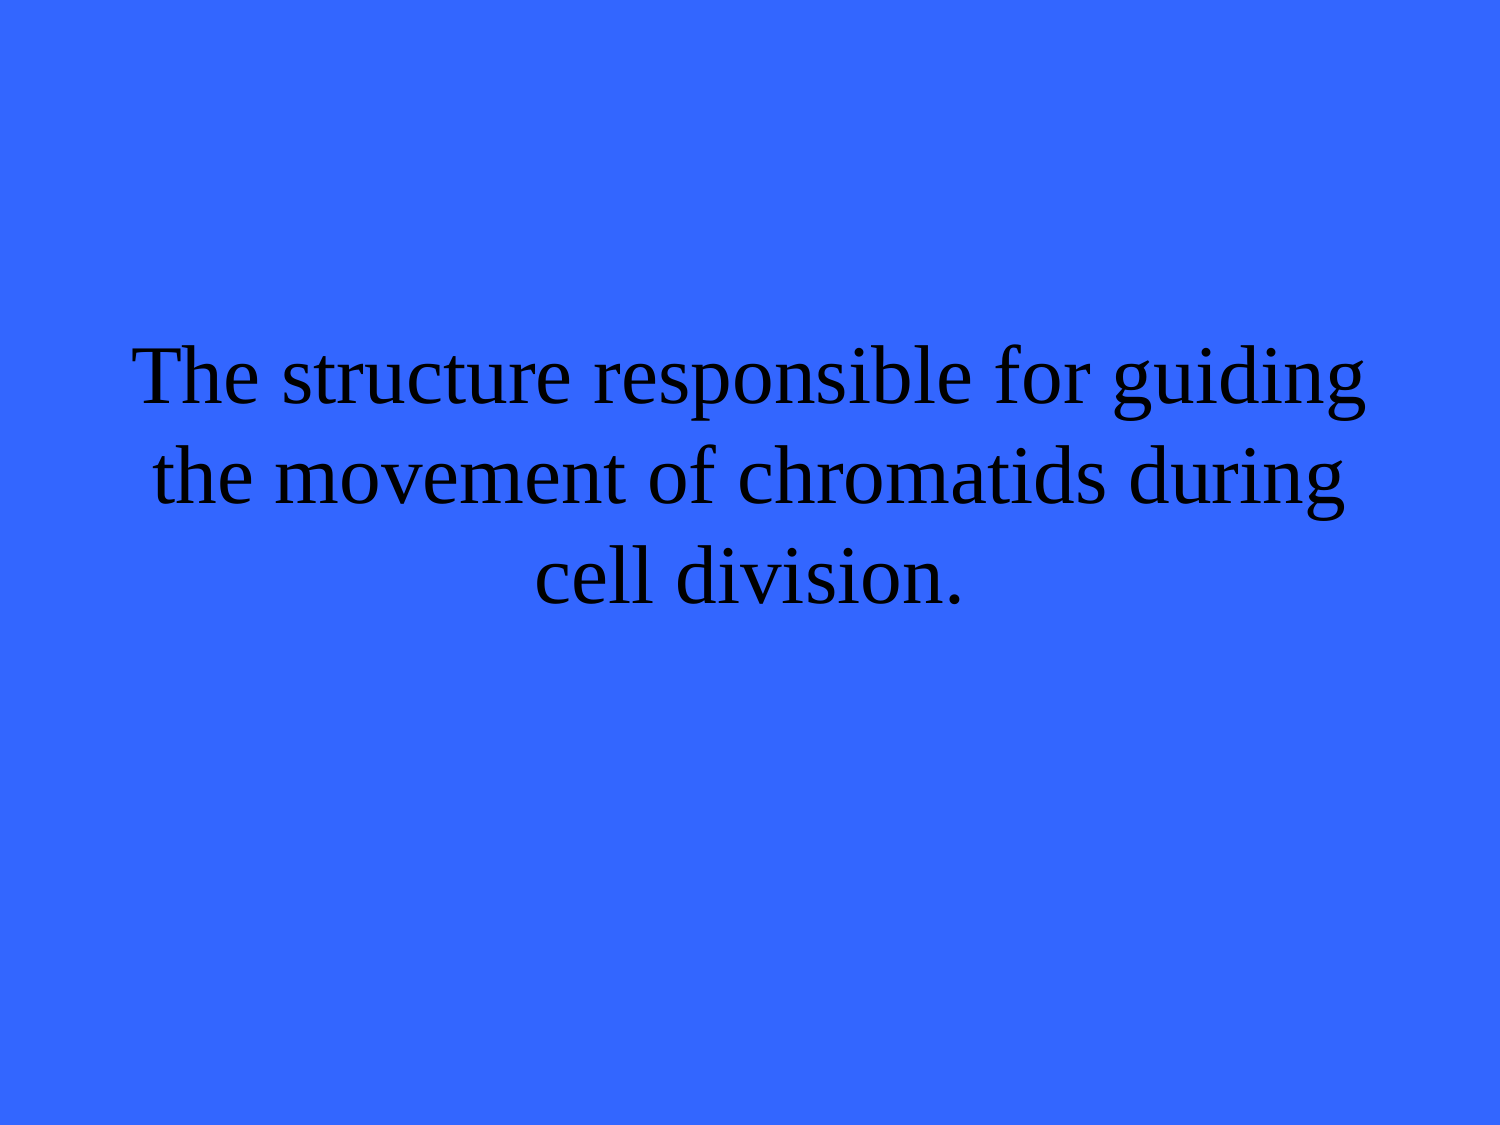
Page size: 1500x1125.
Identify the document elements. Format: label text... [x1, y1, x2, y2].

title The structure responsible for guiding the movement of chromatids during cell division. [112, 349, 1388, 591]
